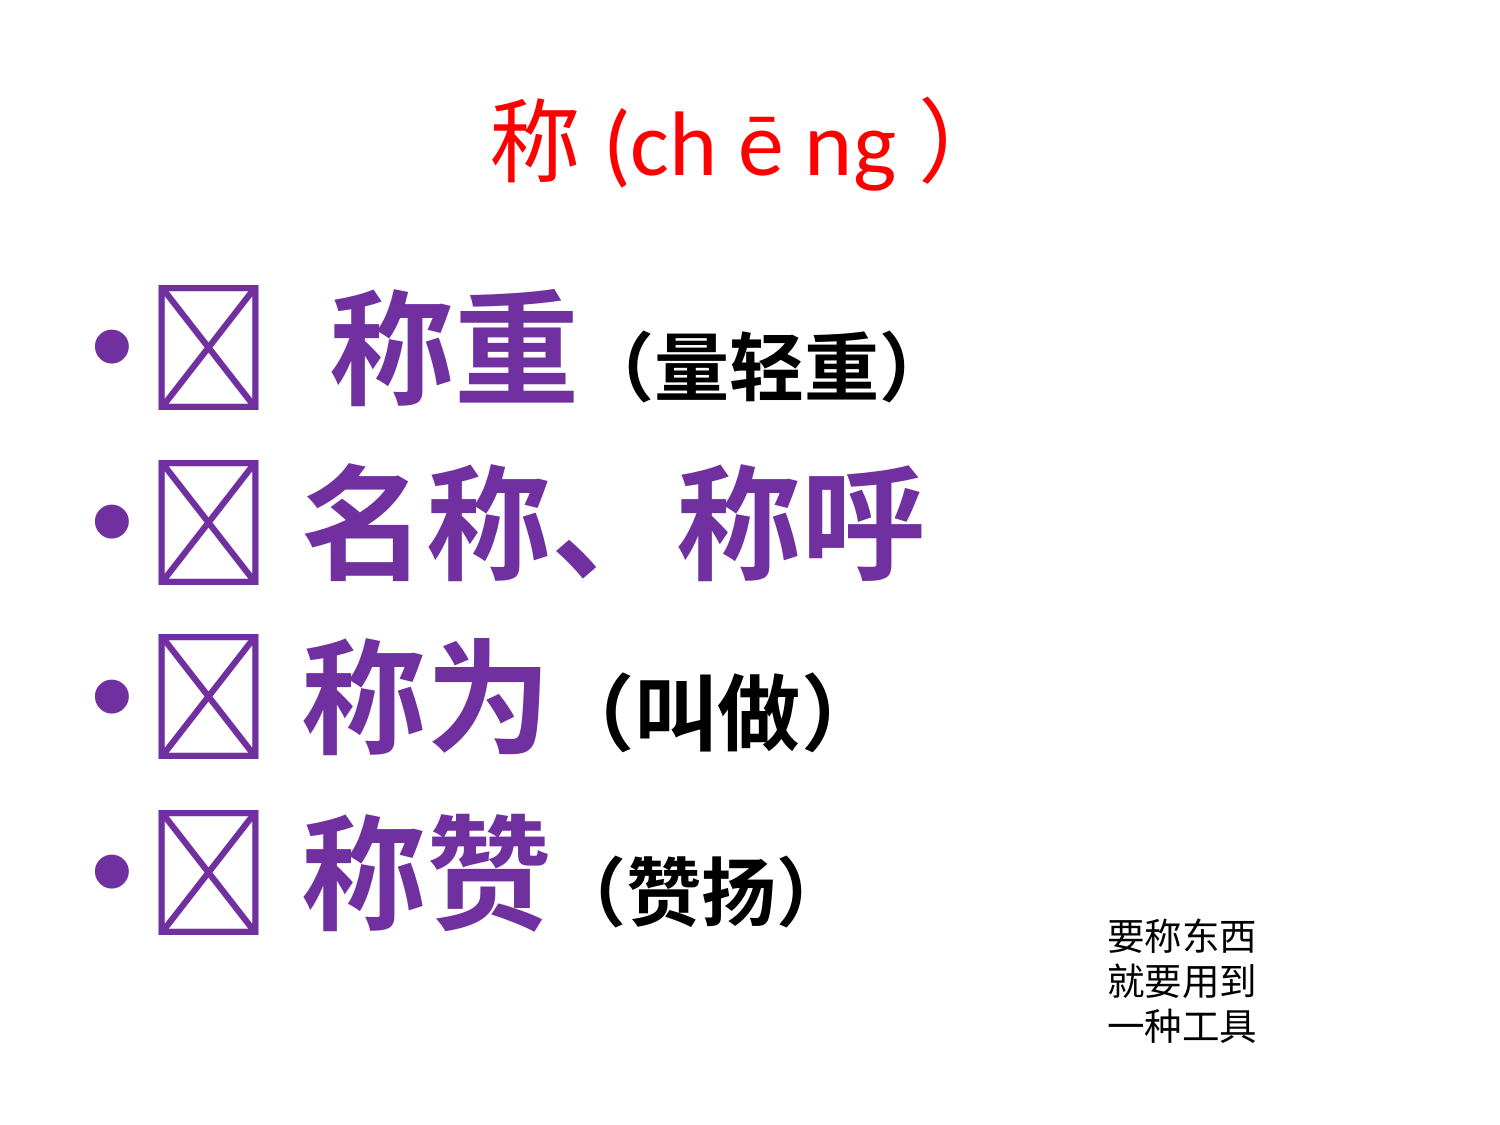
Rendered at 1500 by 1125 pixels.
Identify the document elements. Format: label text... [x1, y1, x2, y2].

text_box 要称东西就要用到一种工具 [1092, 905, 1294, 1055]
list  称重（量轻重） 名称、称呼 称为（叫做） 称赞（赞扬） [75, 262, 1425, 1005]
title 称(ch ē ng） [75, 45, 1425, 233]
